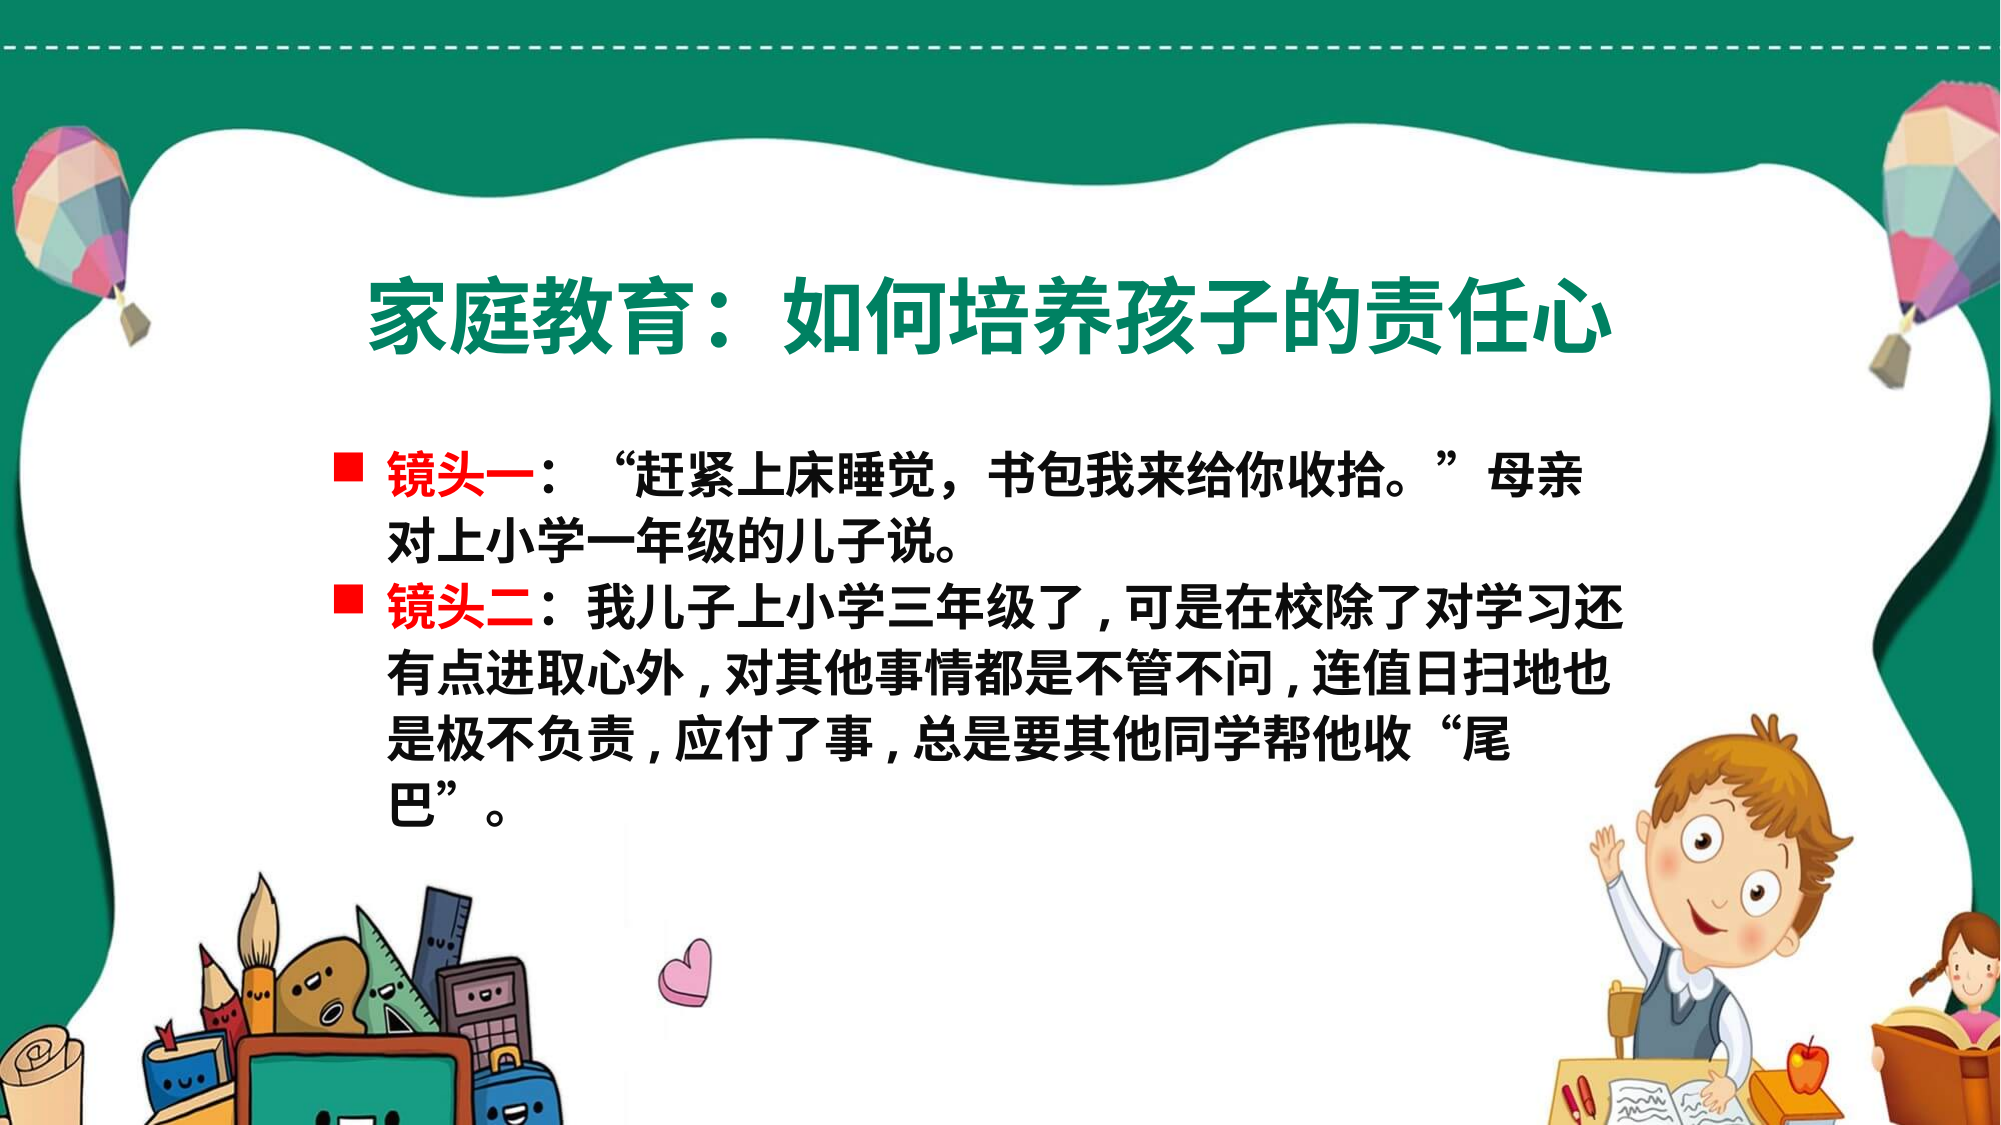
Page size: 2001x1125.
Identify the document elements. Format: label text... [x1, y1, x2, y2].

list 镜头一：“赶紧上床睡觉，书包我来给你收拾。”母亲对上小学一年级的儿子说。 镜头二：我儿子上小学三年级了,可是在校除了对学习还有点进取心外,对其他事情都是不管不问,连值日扫地也是极不负责,应付了事,总是要其他同学帮他收“尾巴”。 [314, 429, 1650, 1125]
picture [0, 0, 2001, 1125]
title 家庭教育：如何培养孩子的责任心 [350, 255, 1957, 363]
